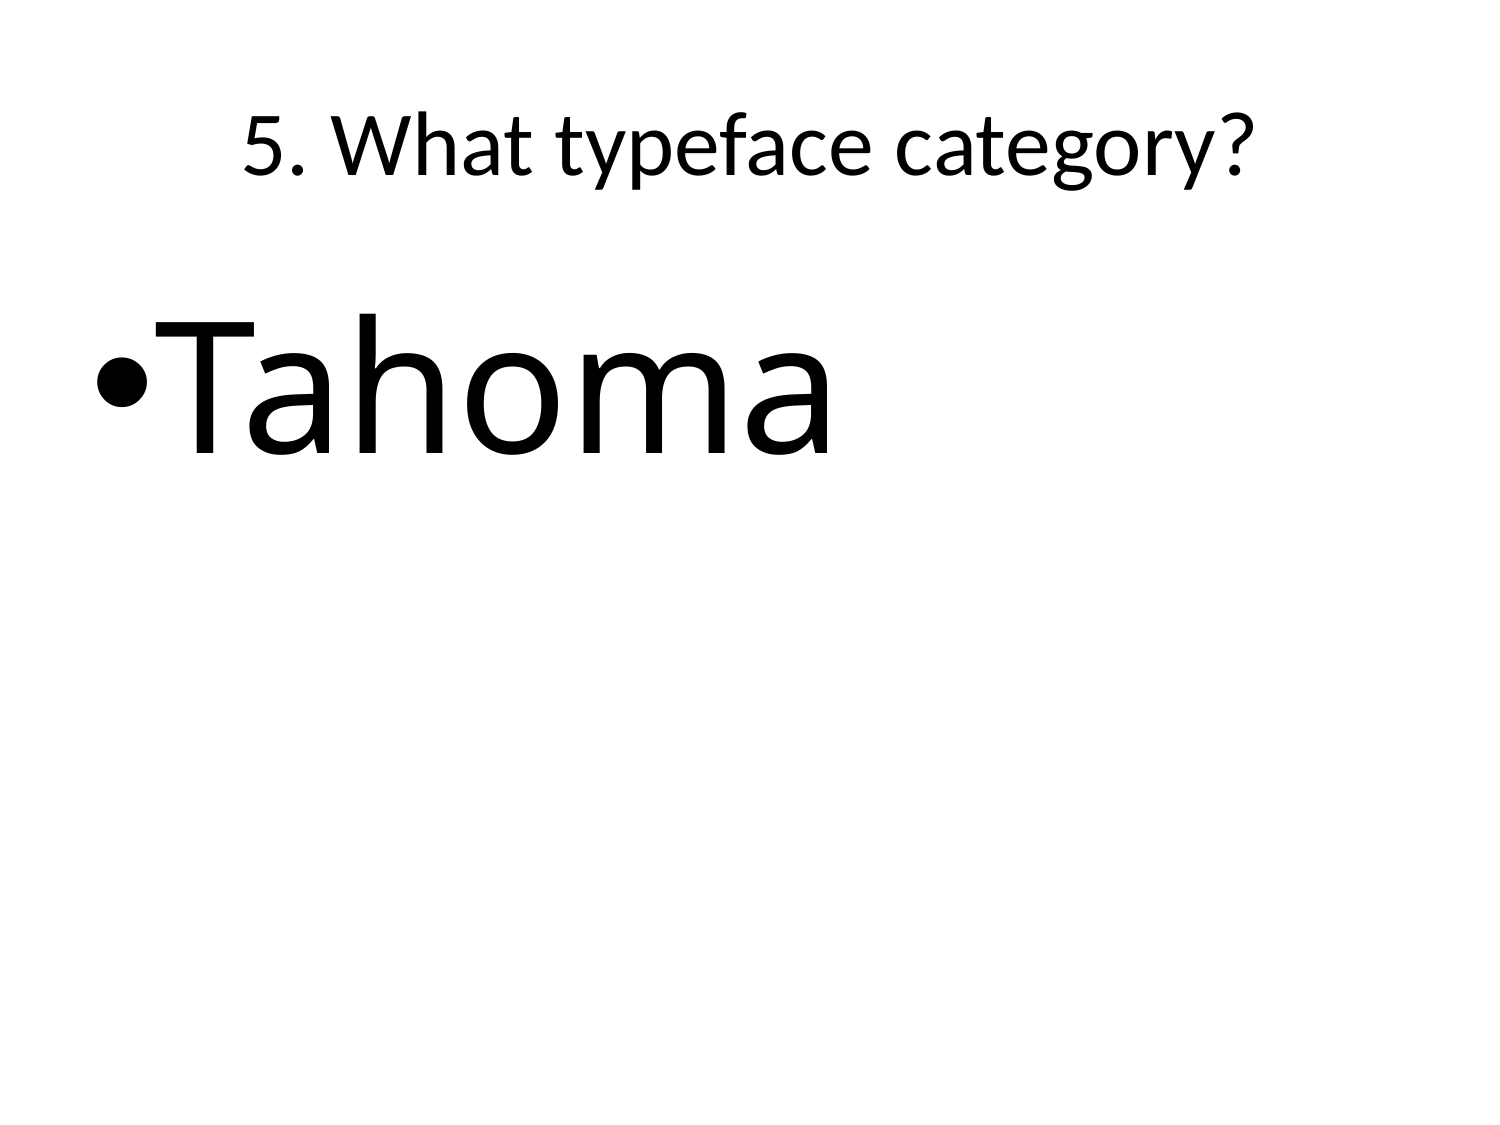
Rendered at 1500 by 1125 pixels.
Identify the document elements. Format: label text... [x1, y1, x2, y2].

list Tahoma [75, 262, 1425, 1005]
title 5. What typeface category? [75, 45, 1425, 233]
